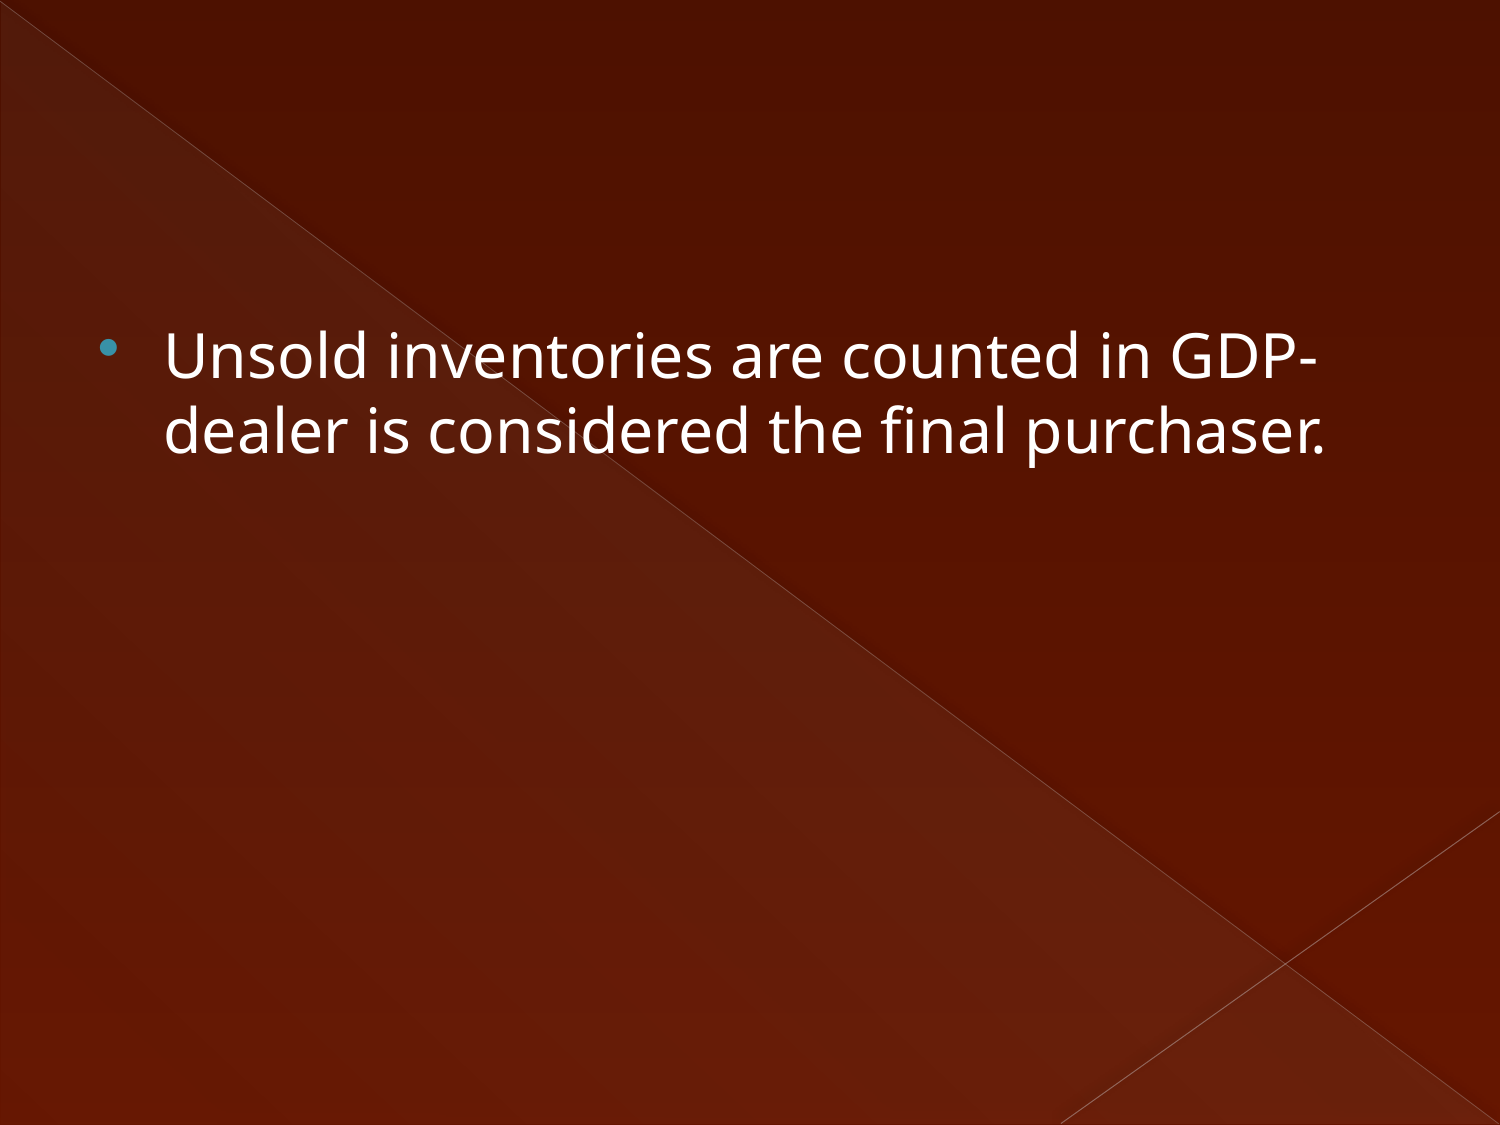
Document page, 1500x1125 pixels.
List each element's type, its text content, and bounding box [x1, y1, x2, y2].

list Unsold inventories are counted in GDP- dealer is considered the final purchaser. [75, 308, 1425, 1059]
